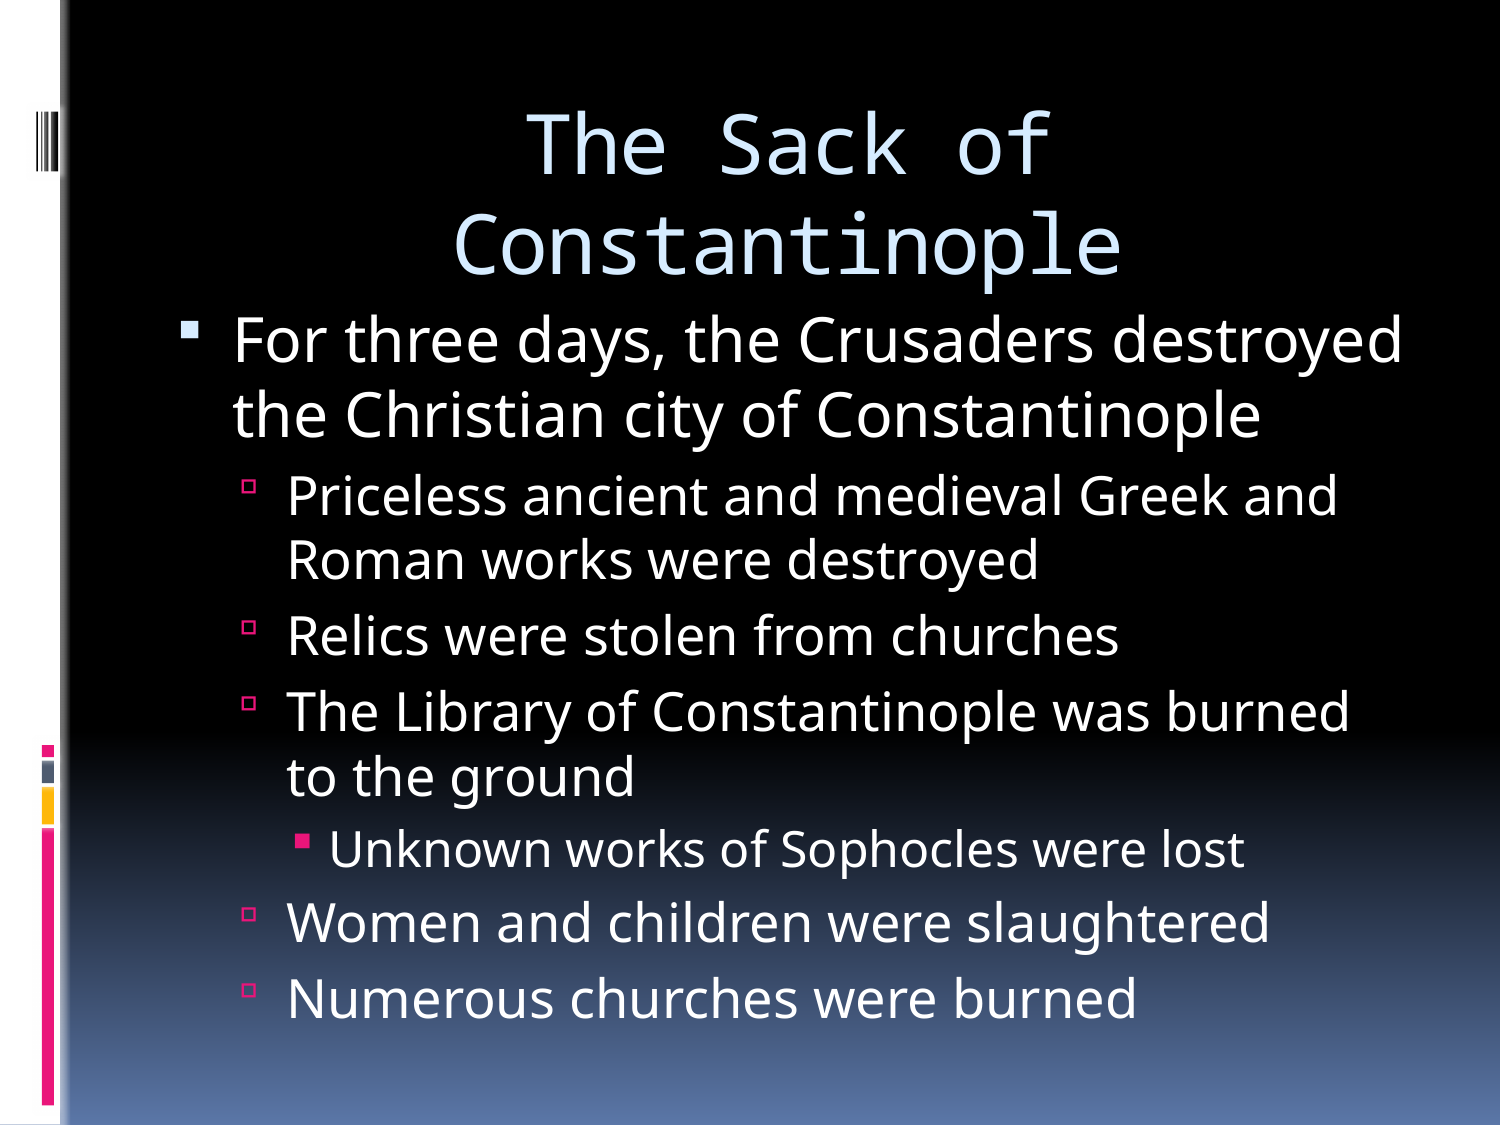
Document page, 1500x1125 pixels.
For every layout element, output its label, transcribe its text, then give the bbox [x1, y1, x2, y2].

list For three days, the Crusaders destroyed the Christian city of Constantinople Priceless ancient and medieval Greek and Roman works were destroyed Relics were stolen from churches The Library of Constantinople was burned to the ground Unknown works of Sophocles were lost Women and children were slaughtered Numerous churches were burned [150, 292, 1425, 1043]
title The Sack of Constantinople [150, 83, 1425, 234]
